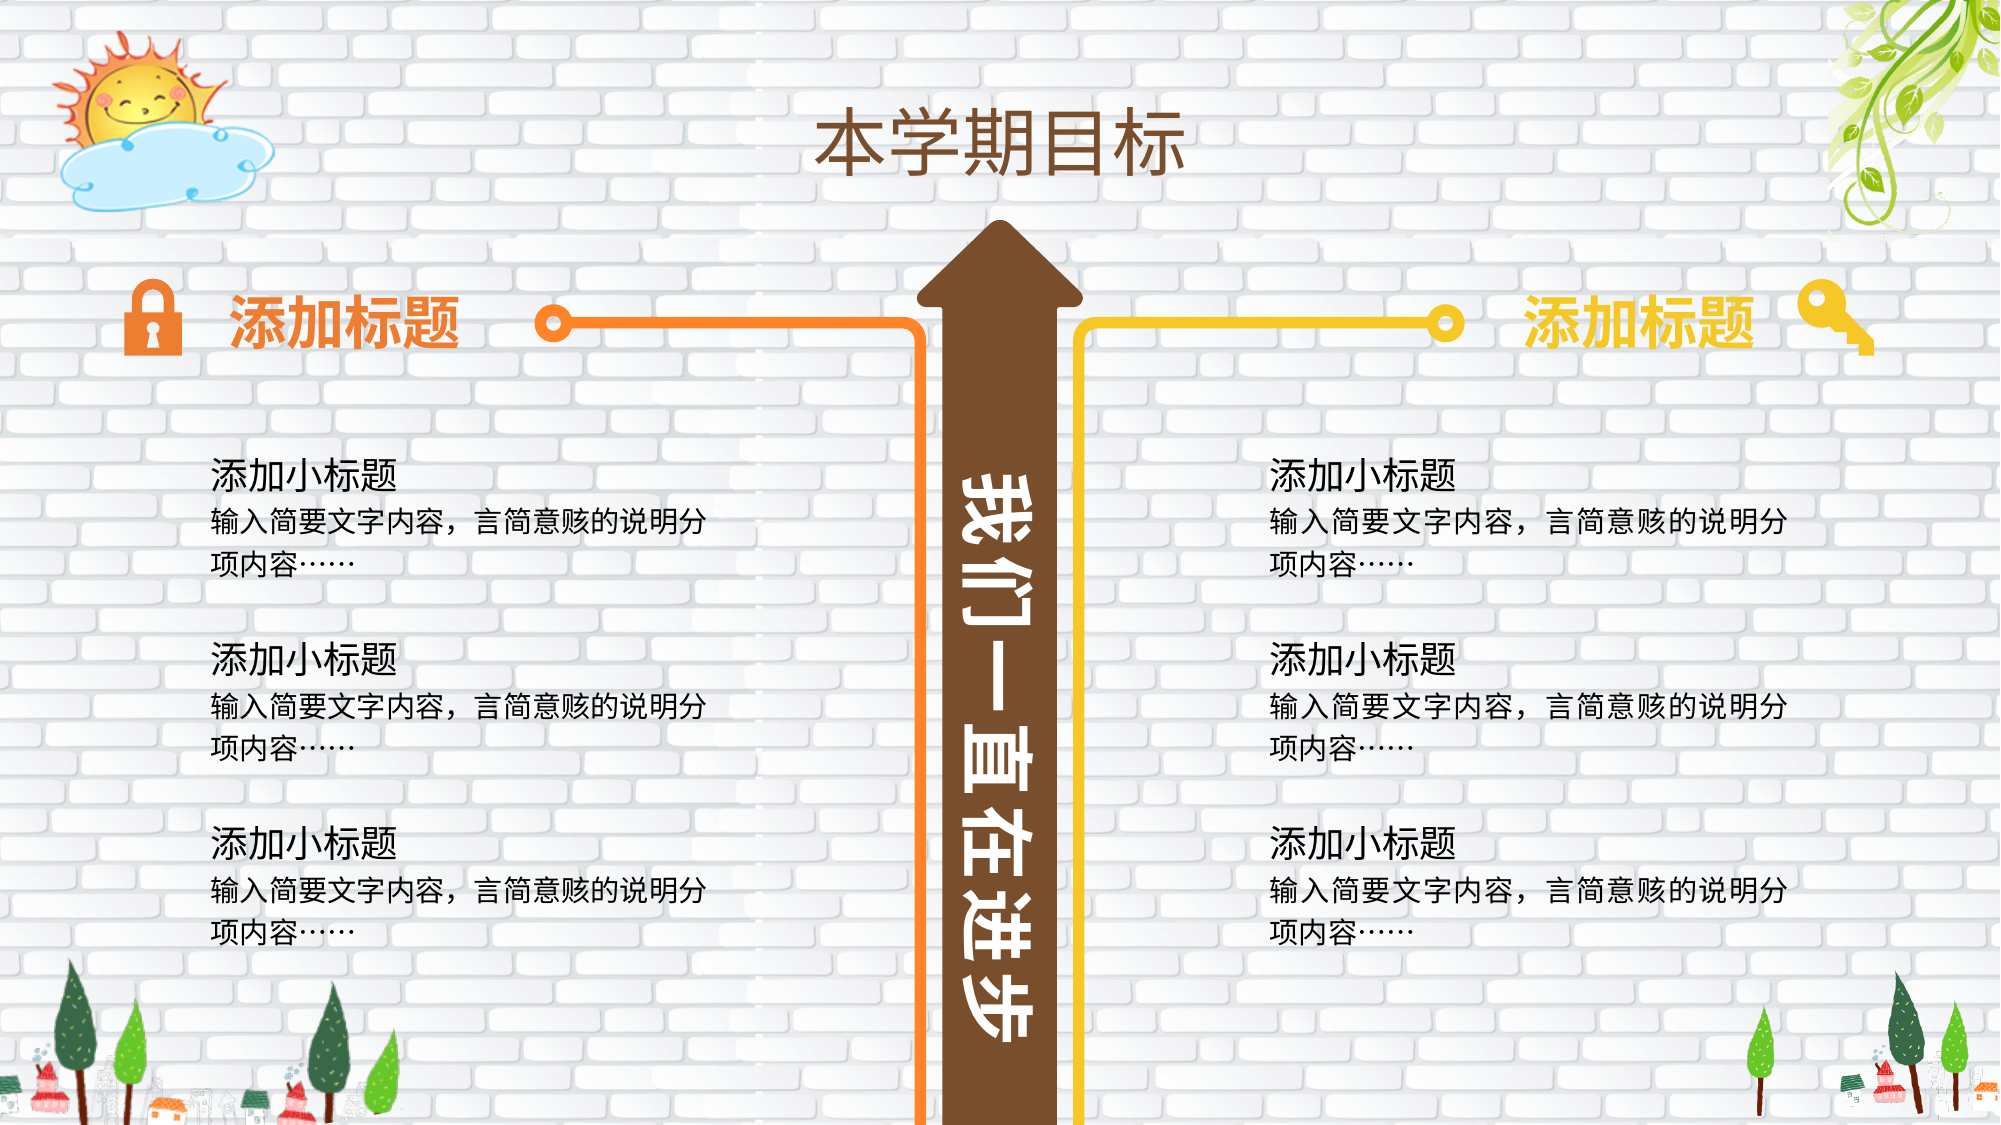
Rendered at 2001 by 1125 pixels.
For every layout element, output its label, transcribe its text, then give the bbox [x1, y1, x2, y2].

text_box [915, 218, 1084, 1125]
text_box 添加标题 [1485, 285, 1756, 356]
text_box [1797, 278, 1875, 356]
text_box 本学期目标 [338, 87, 1662, 193]
text_box 我们一直在进步 [960, 452, 1040, 1067]
text_box [124, 278, 182, 356]
text_box 添加小标题 输入简要文字内容，言简意赅的说明分项内容…… [1269, 627, 1790, 766]
text_box 添加小标题 输入简要文字内容，言简意赅的说明分项内容…… [210, 811, 731, 950]
text_box [1072, 303, 1466, 1125]
text_box 添加小标题 输入简要文字内容，言简意赅的说明分项内容…… [210, 627, 731, 766]
picture [548, 317, 559, 329]
text_box 添加标题 [228, 285, 499, 356]
text_box 添加小标题 输入简要文字内容，言简意赅的说明分项内容…… [1269, 442, 1790, 581]
text_box 添加小标题 输入简要文字内容，言简意赅的说明分项内容…… [210, 442, 731, 581]
text_box [533, 303, 928, 1125]
picture [0, 0, 2000, 1125]
text_box 添加小标题 输入简要文字内容，言简意赅的说明分项内容…… [1269, 811, 1790, 950]
picture [1440, 317, 1451, 329]
